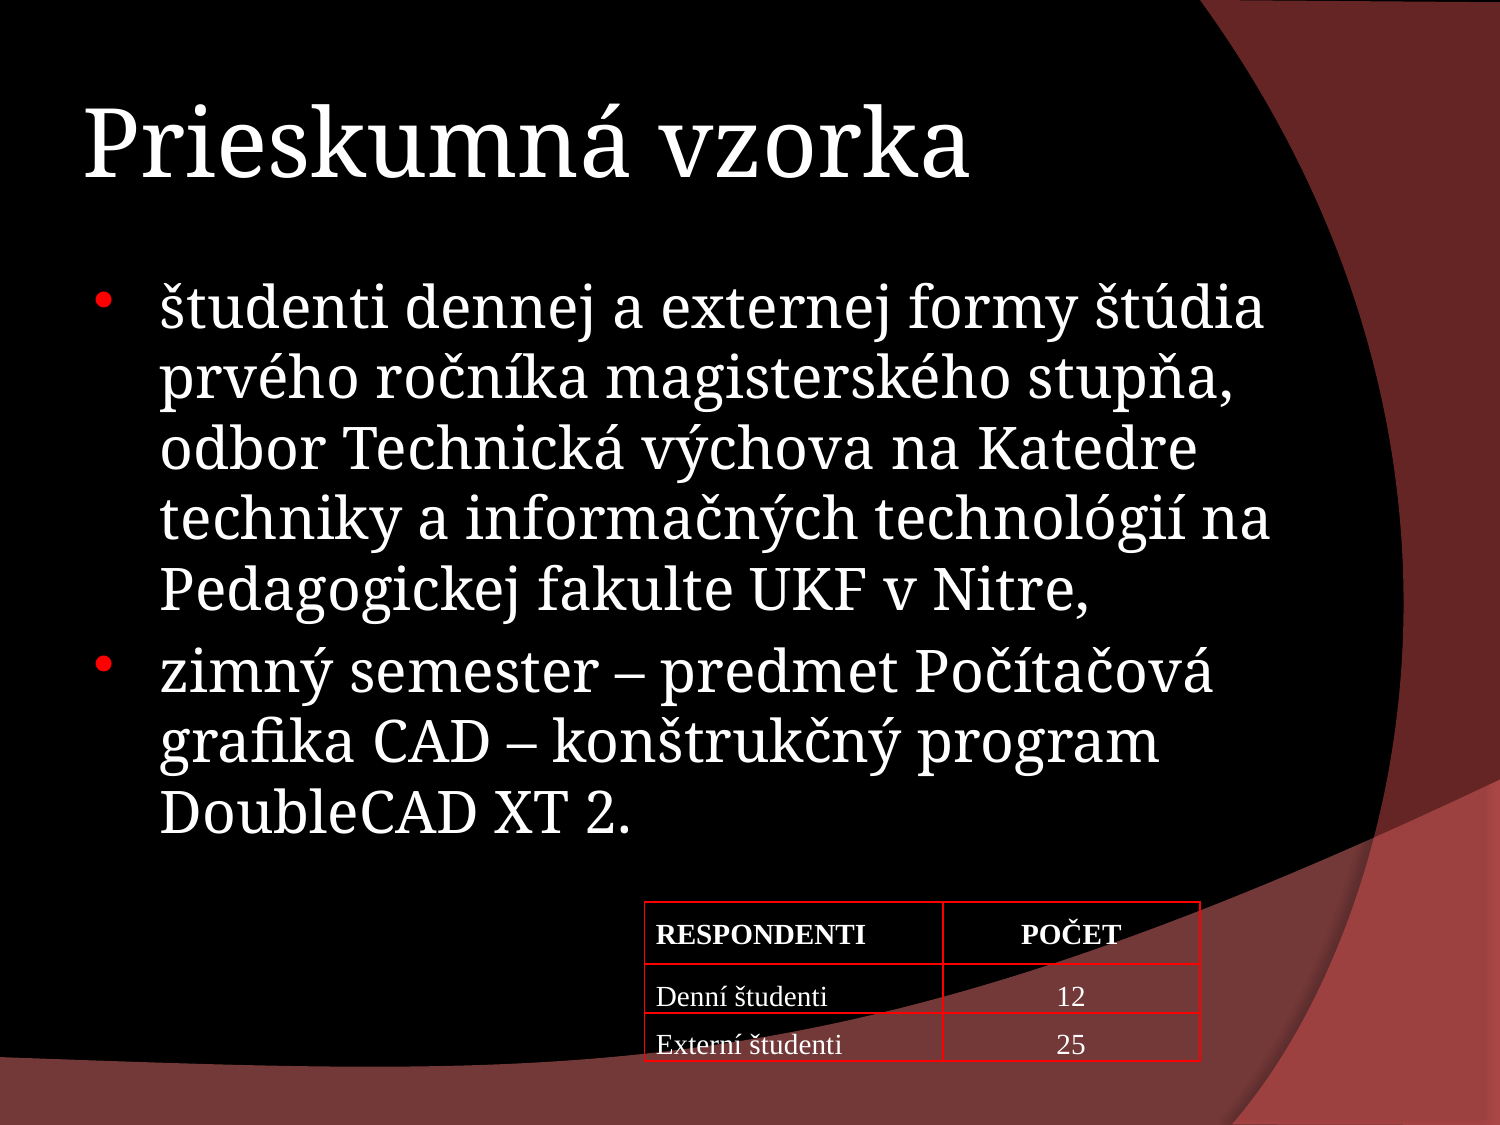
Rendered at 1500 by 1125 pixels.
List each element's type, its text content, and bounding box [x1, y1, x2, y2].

list študenti dennej a externej formy štúdia prvého ročníka magisterského stupňa, odbor Technická výchova na Katedre techniky a informačných technológií na Pedagogickej fakulte UKF v Nitre, zimný semester – predmet Počítačová grafika CAD – konštrukčný program DoubleCAD XT 2. [75, 262, 1300, 894]
table_header RESPONDENTI [645, 903, 942, 963]
title Prieskumná vzorka [75, 45, 1300, 233]
table_cell 12 [944, 965, 1199, 1012]
table_header POČET [944, 903, 1199, 963]
table_cell Externí študenti [645, 1014, 942, 1060]
table_cell Denní študenti [645, 965, 942, 1012]
table_cell 25 [944, 1014, 1199, 1060]
